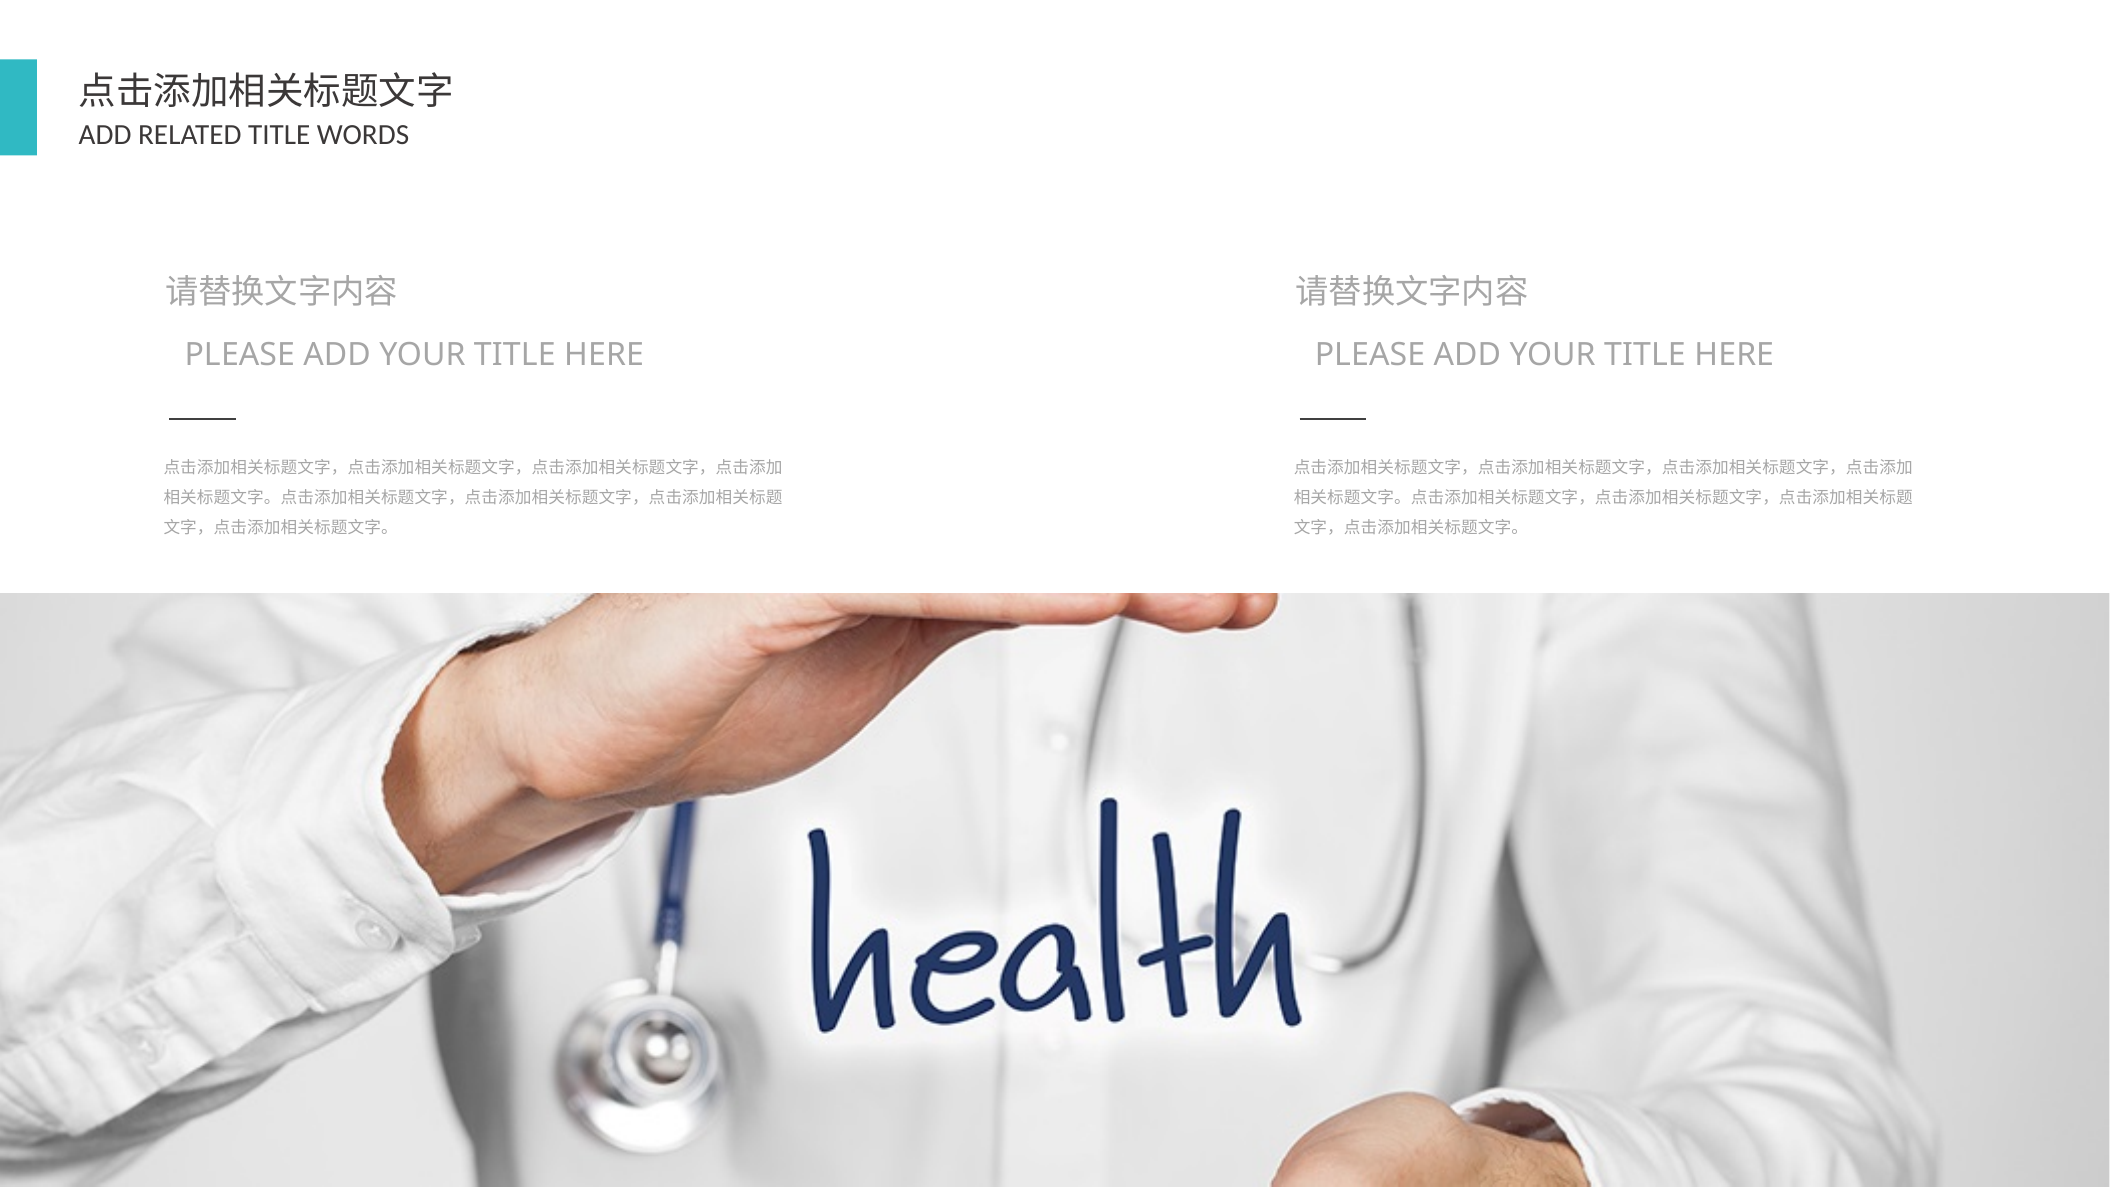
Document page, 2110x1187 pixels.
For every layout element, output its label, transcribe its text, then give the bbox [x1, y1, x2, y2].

text_box [0, 592, 2110, 1187]
text_box 点击添加相关标题文字 [62, 59, 470, 121]
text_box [1279, 262, 1929, 542]
text_box ADD RELATED TITLE WORDS [62, 107, 426, 159]
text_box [148, 262, 799, 542]
